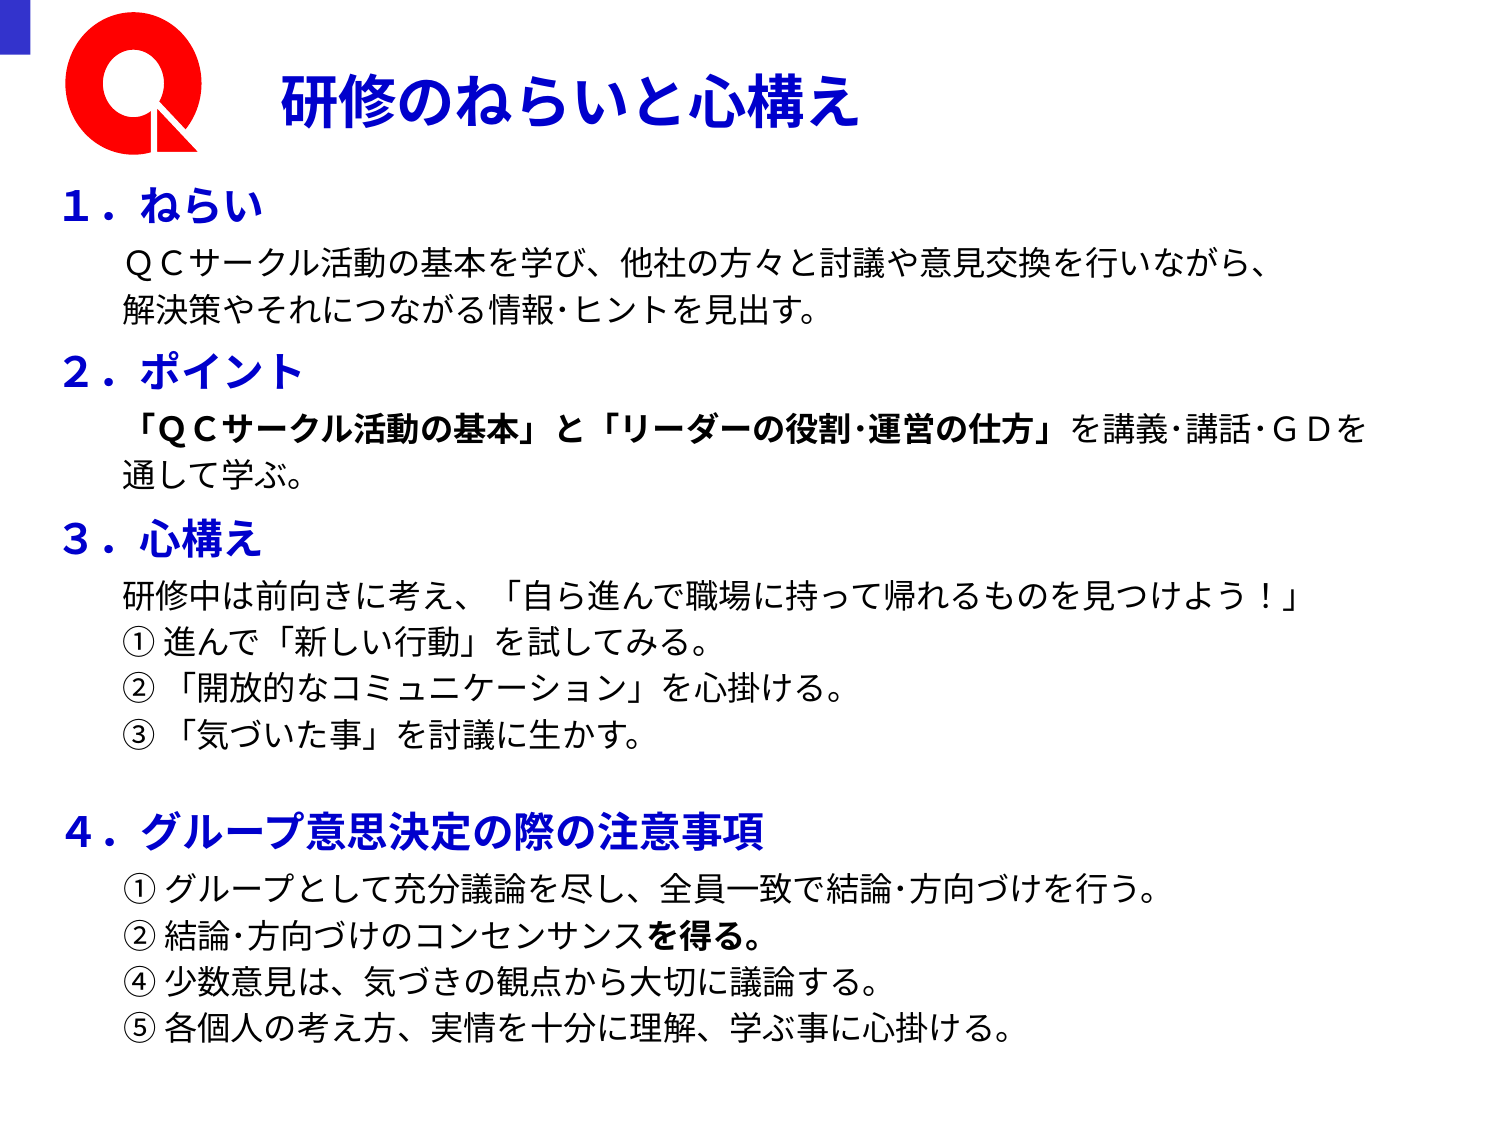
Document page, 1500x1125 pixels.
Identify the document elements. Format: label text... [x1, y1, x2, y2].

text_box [83, 30, 206, 156]
text_box 研修のねらいと心構え [265, 57, 999, 143]
text_box [0, 0, 31, 55]
text_box ４．グループ意思決定の際の注意事項 ① グループとして充分議論を尽し、全員一致で結論･方向づけを行う。 ② 結論･方向づけのコンセンサンスを得る。 ④ 少数意見は、気づきの観点から大切に議論する。 ⑤ 各個人の考え方、実情を十分に理解、学ぶ事に心掛ける。 [42, 798, 1447, 1055]
text_box ３．心構え 研修中は前向きに考え、「自ら進んで職場に持って帰れるものを見つけよう！」 ① 進んで「新しい行動」を試してみる。 ② 「開放的なコミュニケーション」を心掛ける。 ③ 「気づいた事」を討議に生かす。 [41, 505, 1447, 761]
text_box ２．ポイント 「ＱＣサークル活動の基本」と「リーダーの役割･運営の仕方」を講義･講話･ＧＤを 通して学ぶ。 [41, 338, 1447, 502]
text_box １．ねらい ＱＣサークル活動の基本を学び、他社の方々と討議や意見交換を行いながら、 解決策やそれにつながる情報･ヒントを見出す。 [41, 172, 1447, 337]
